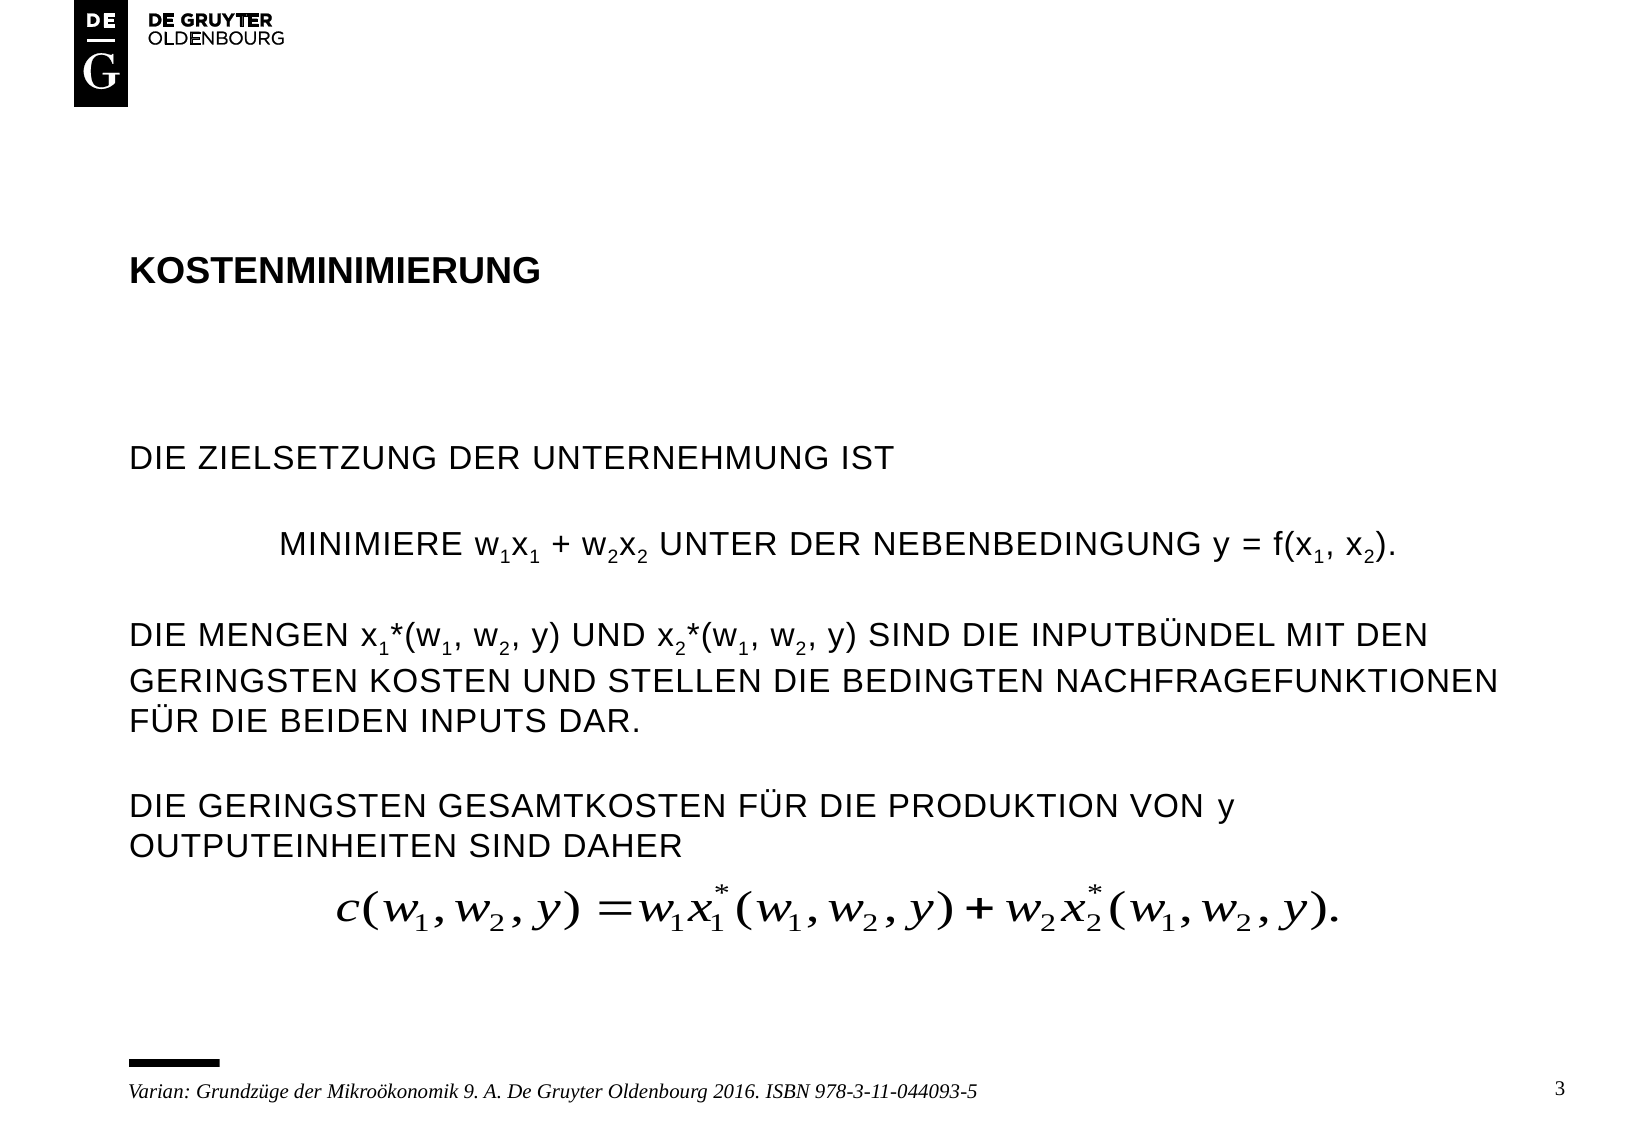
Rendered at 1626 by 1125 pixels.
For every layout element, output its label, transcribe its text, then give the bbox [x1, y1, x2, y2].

slide_number 3 [1554, 1074, 1614, 1104]
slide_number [128, 1077, 1539, 1108]
list DIE ZIELSETZUNG DER UNTERNEHMUNG IST Minimiere w1x1 + w2x2 UNTER DER NEBENBEDINGUNG y = f(x1, x2). DIE MENGEN x1*(w1, w2, y) Und x2*(w1, w2, y) SIND DIE INPUTBÜNDEL MIT DEN GERINGSTEN KOSTEN UND STELLEN DIE BEDINGTEN NACHFRAGEFUNKTIONEN FÜR DIE BEIDEN INPUTS DAR. DIE GERINGSTEN GESAMTKOSTEN FÜR DIE PRODUKTION VON y OUTPUTEINHEITEN SIND DAHER [129, 355, 1556, 1018]
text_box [327, 873, 1346, 940]
title kostenminimierung [129, 245, 1556, 328]
